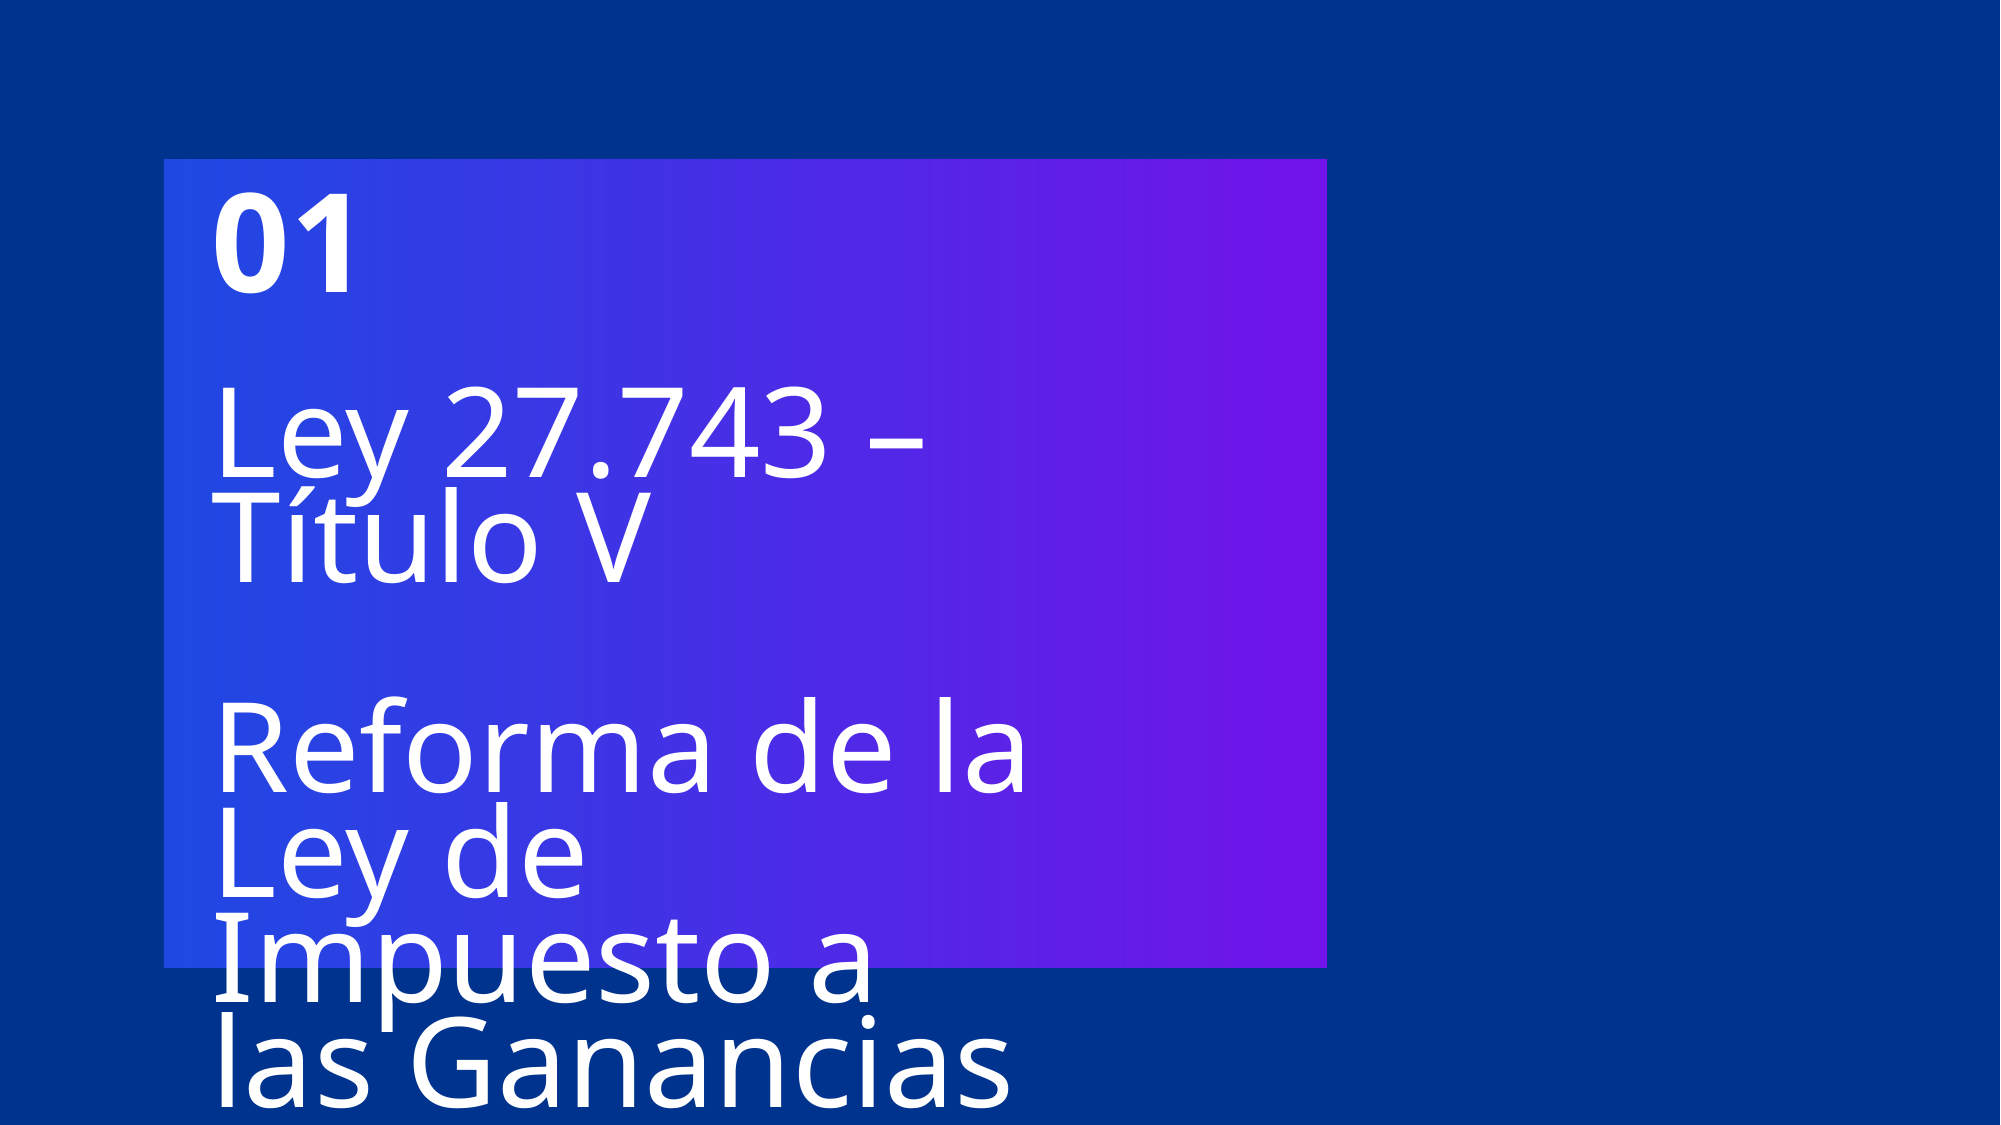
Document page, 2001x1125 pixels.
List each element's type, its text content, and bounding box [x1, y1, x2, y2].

list 01 [211, 187, 390, 321]
title Ley 27.743 – Título V Reforma de la Ley de Impuesto a las Ganancias [211, 393, 1074, 782]
